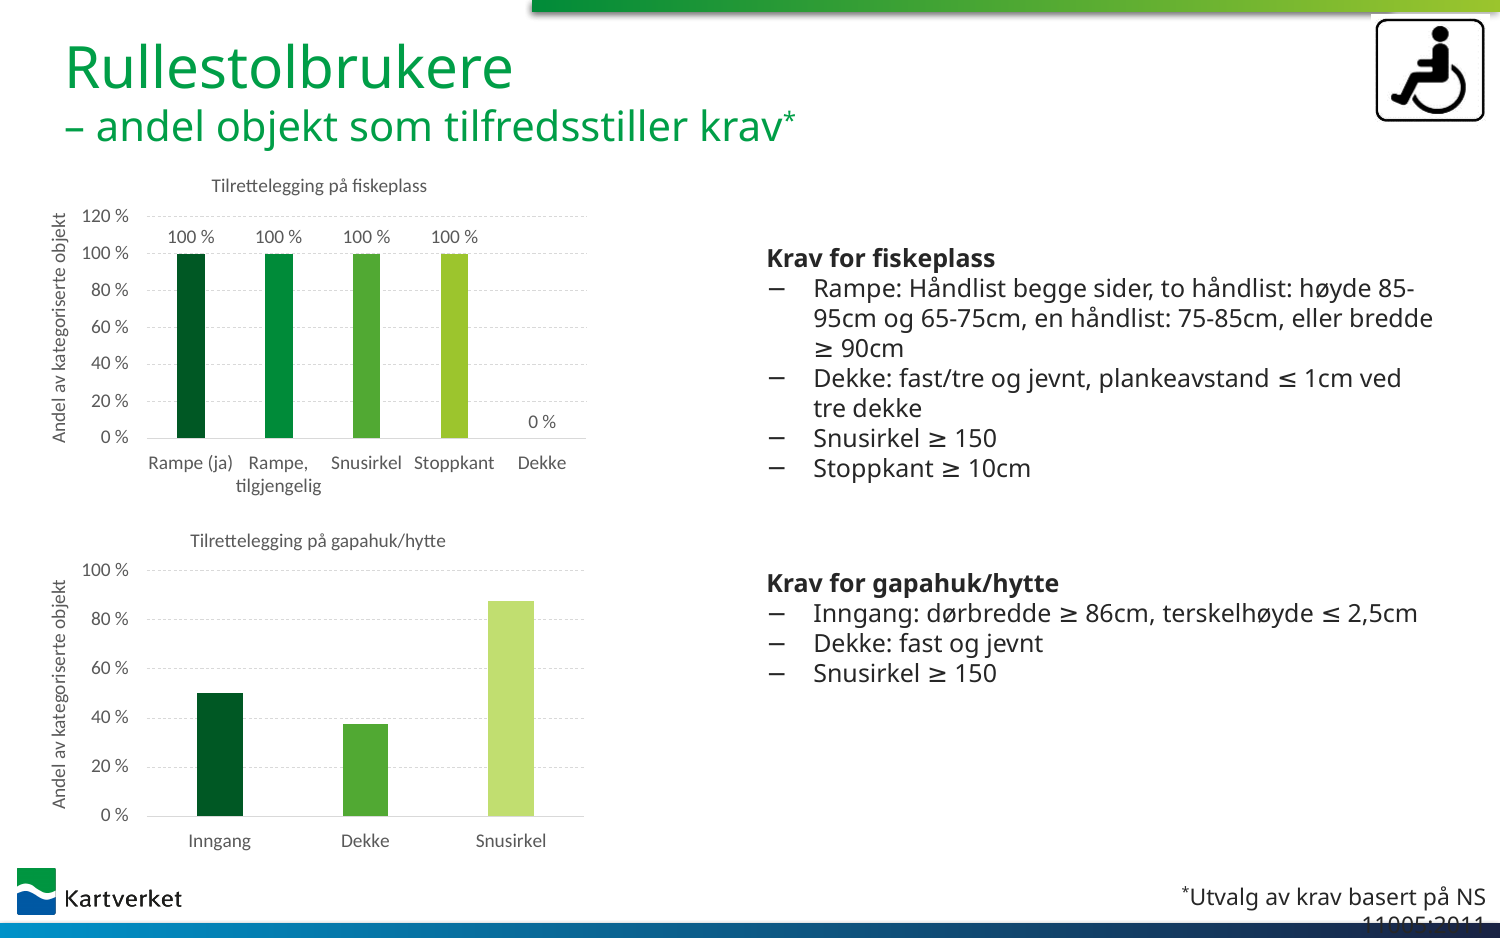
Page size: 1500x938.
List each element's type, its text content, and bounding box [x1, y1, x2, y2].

text_box Krav for gapahuk/hytte Inngang: dørbredde ≥ 86cm, terskelhøyde ≤ 2,5cm Dekke: fast og jevnt Snusirkel ≥ 150 [751, 560, 1452, 695]
text_box Rullestolbrukere – andel objekt som tilfredsstiller krav* [49, 29, 1431, 158]
picture [41, 520, 596, 859]
picture [1371, 13, 1491, 127]
picture [41, 166, 598, 505]
text_box Krav for fiskeplass Rampe: Håndlist begge sider, to håndlist: høyde 85-95cm og 65-75cm, en håndlist: 75-85cm, eller bredde ≥ 90cm Dekke: fast/tre og jevnt, plankeavstand ≤ 1cm ved tre dekke Snusirkel ≥ 150 Stoppkant ≥ 10cm [751, 235, 1452, 490]
text_box *Utvalg av krav basert på NS 11005:2011 [1068, 873, 1500, 938]
